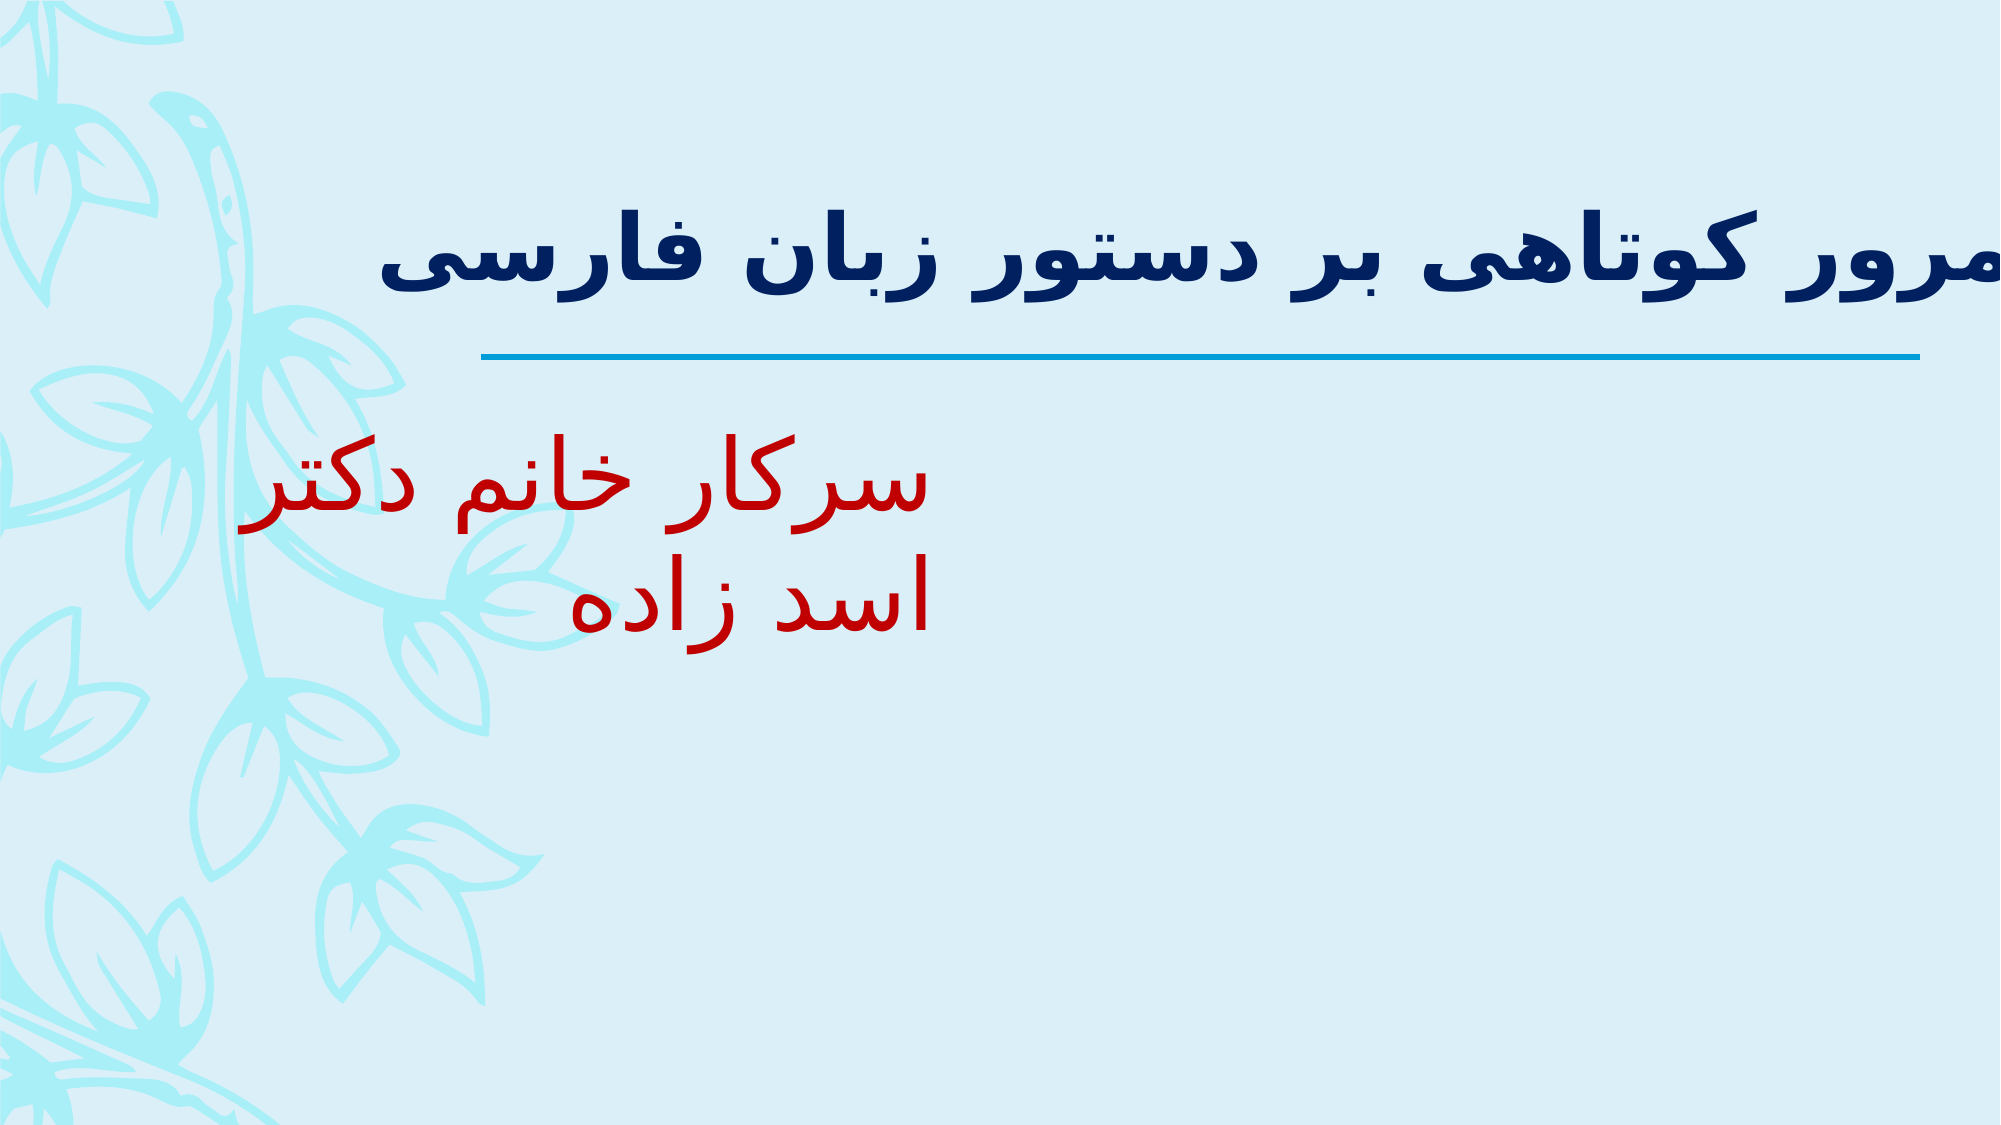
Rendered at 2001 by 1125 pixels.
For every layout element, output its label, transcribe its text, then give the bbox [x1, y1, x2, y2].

text_box سرکار خانم دکتر اسد زاده [150, 402, 950, 658]
title مرور کوتاهی بر دستور زبان فارسی [334, 185, 2000, 403]
